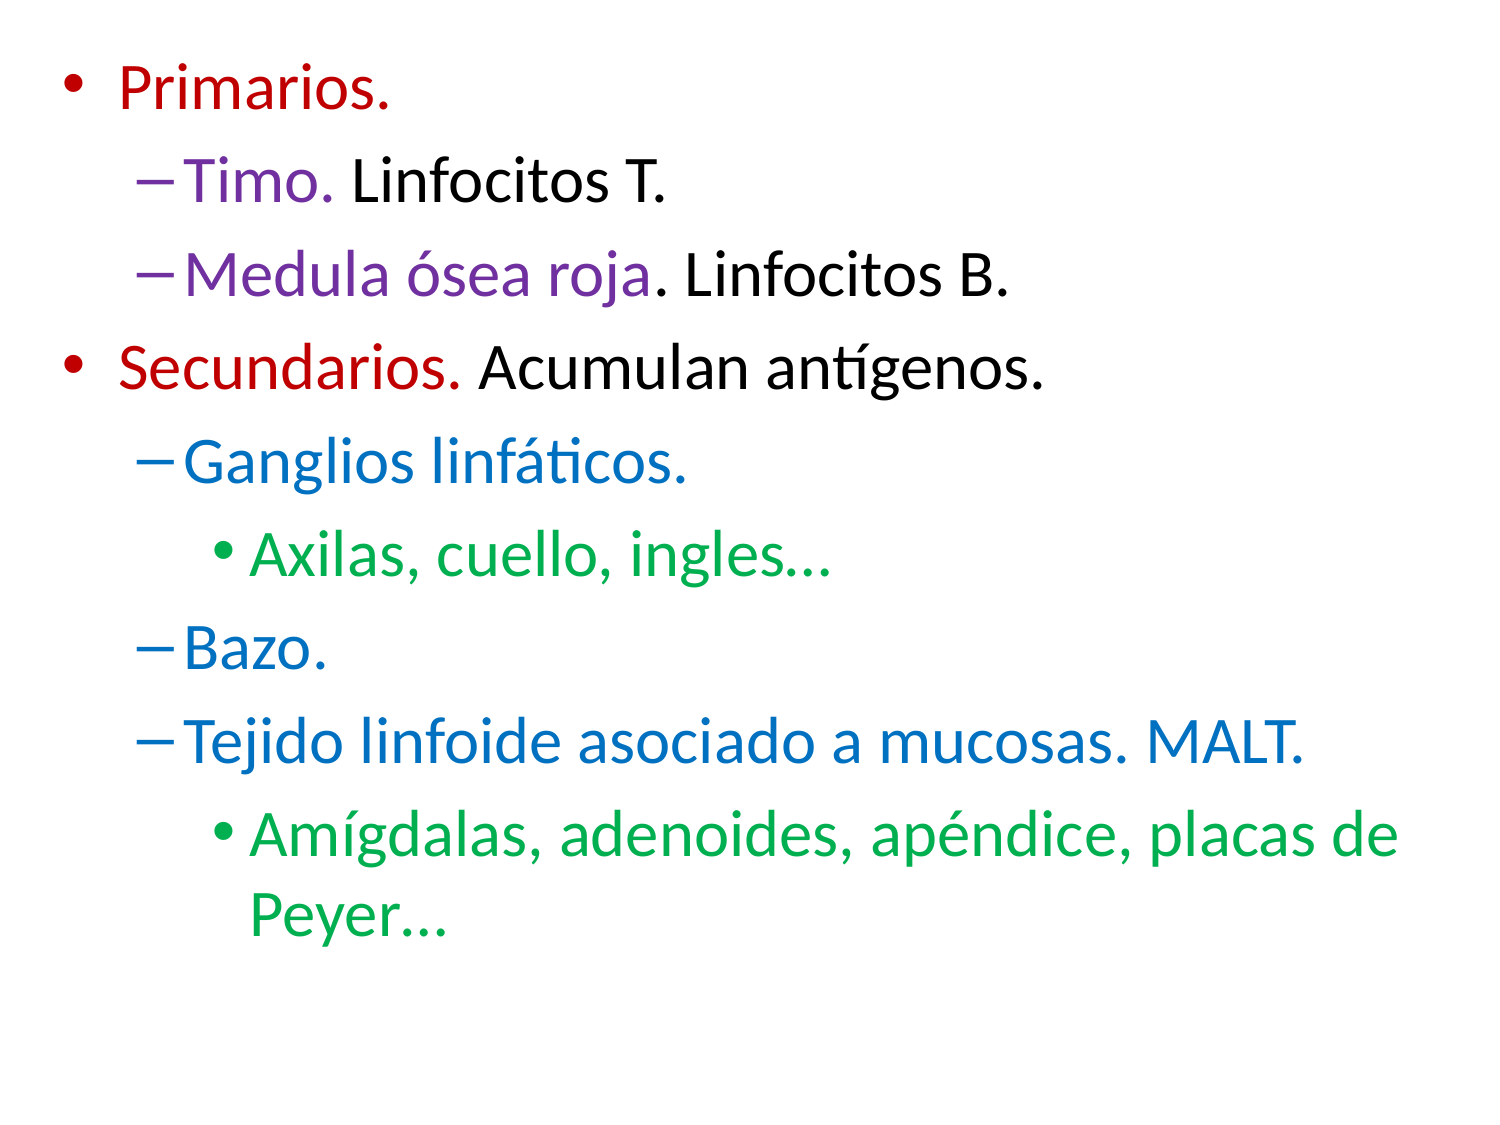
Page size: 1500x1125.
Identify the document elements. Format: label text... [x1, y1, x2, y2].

list Primarios. Timo. Linfocitos T. Medula ósea roja. Linfocitos B. Secundarios. Acumulan antígenos. Ganglios linfáticos. Axilas, cuello, ingles… Bazo. Tejido linfoide asociado a mucosas. MALT. Amígdalas, adenoides, apéndice, placas de Peyer… [46, 35, 1425, 1102]
